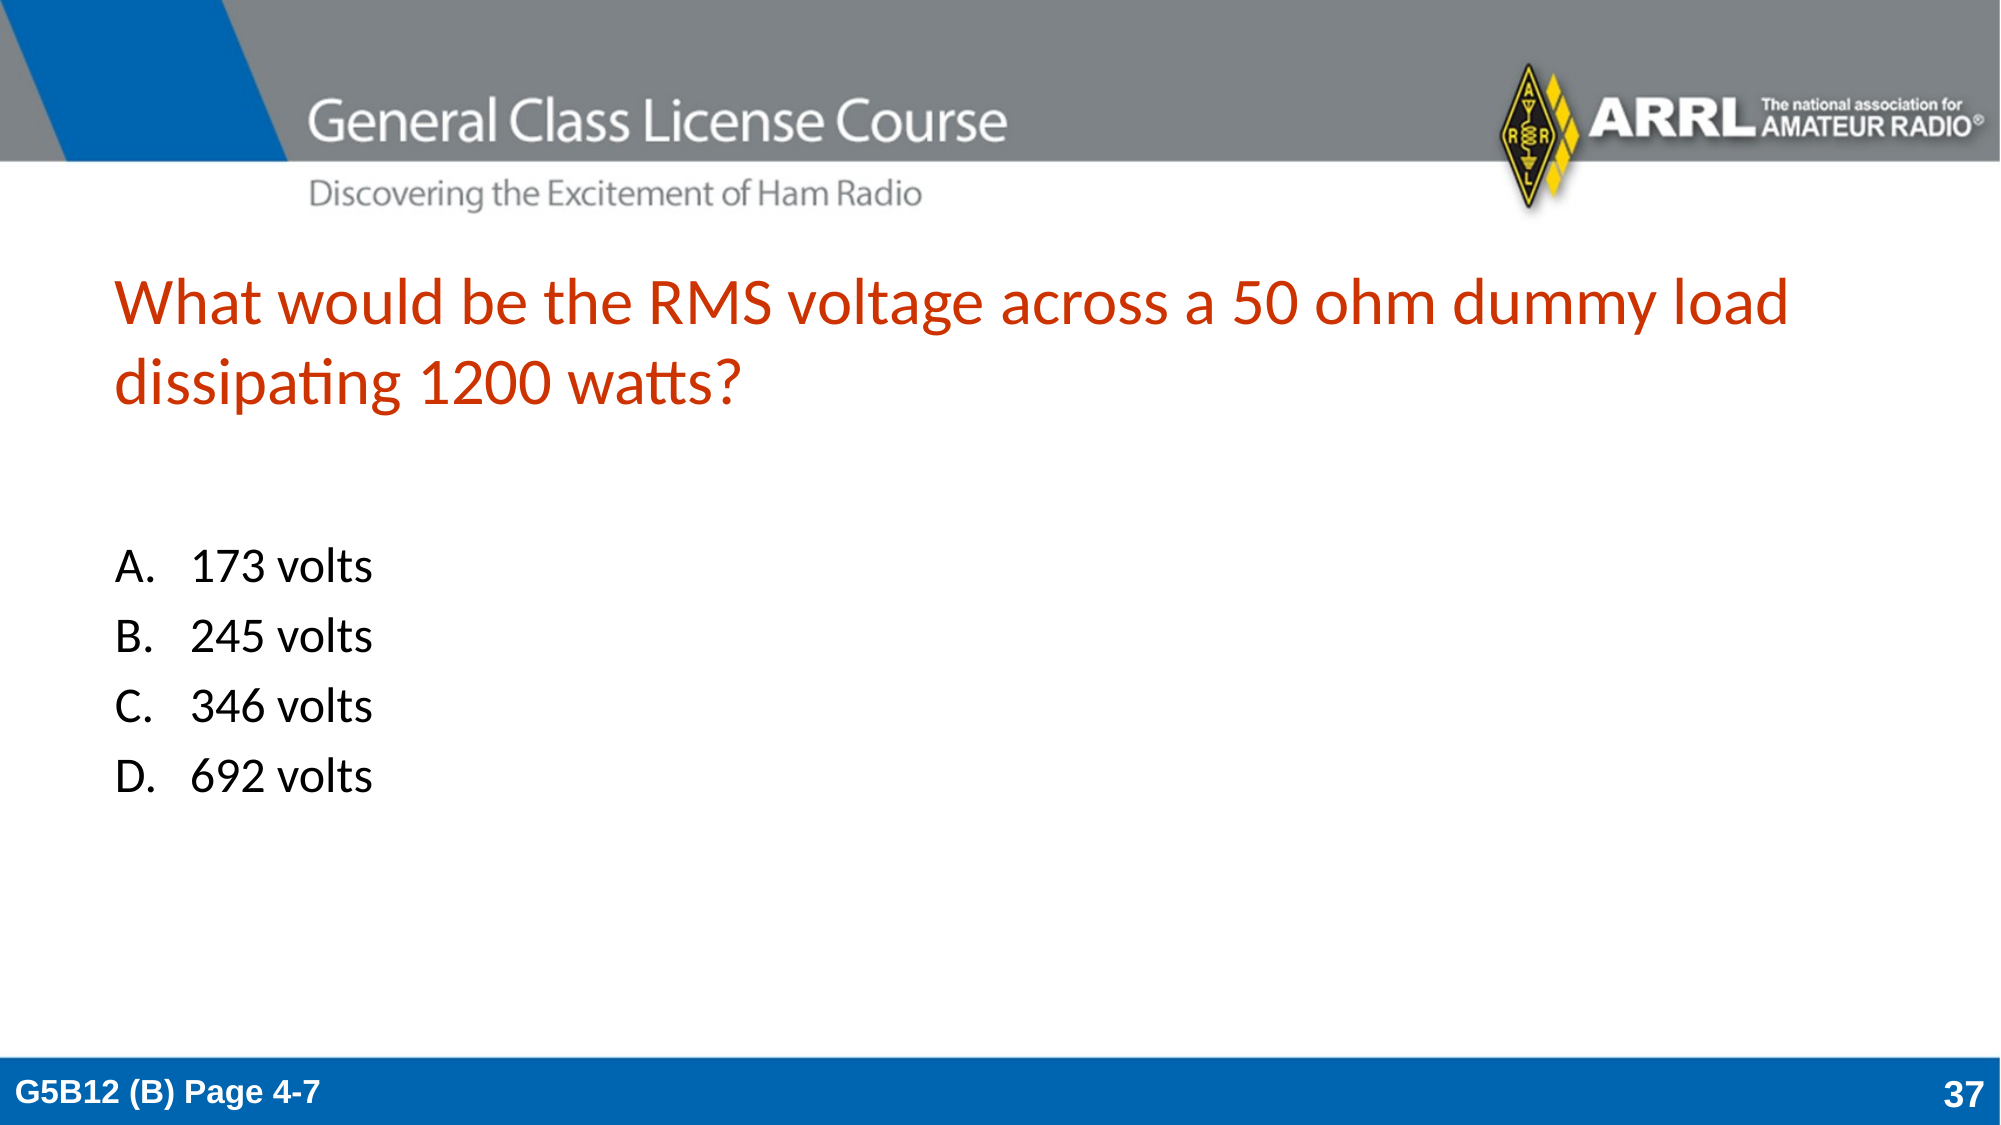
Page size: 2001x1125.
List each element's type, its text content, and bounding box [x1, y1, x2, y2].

picture [0, 0, 2001, 1125]
text_box 37 [1875, 1062, 2000, 1123]
text_box G5B12 (B) Page 4-7 [0, 1062, 1313, 1118]
title What would be the RMS voltage across a 50 ohm dummy load dissipating 1200 watts? [99, 249, 1900, 388]
list 173 volts 245 volts 346 volts 692 volts [99, 525, 1900, 1005]
